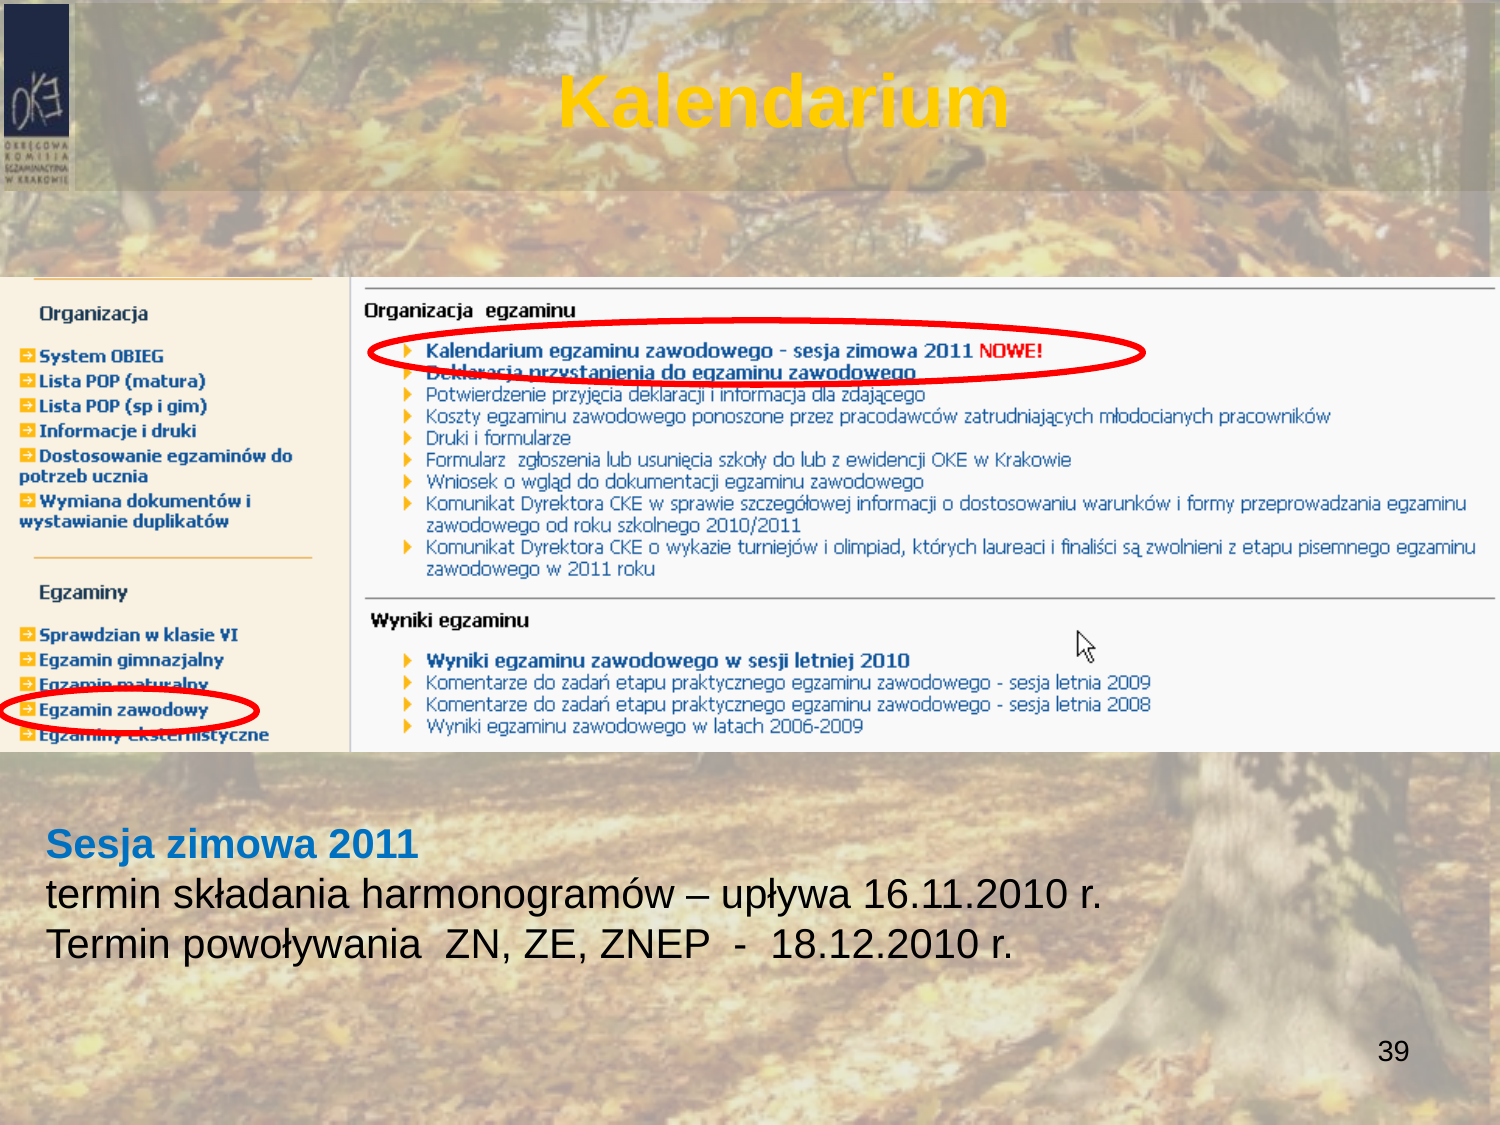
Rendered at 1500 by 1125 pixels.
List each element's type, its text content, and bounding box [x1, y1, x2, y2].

slide_number 39 [1074, 1024, 1426, 1103]
text_box Sesja zimowa 2011 termin składania harmonogramów – upływa 16.11.2010 r. Termin powoływania ZN, ZE, ZNEP - 18.12.2010 r. [30, 809, 1143, 975]
picture [0, 277, 1500, 752]
title Kalendarium [74, 3, 1495, 192]
